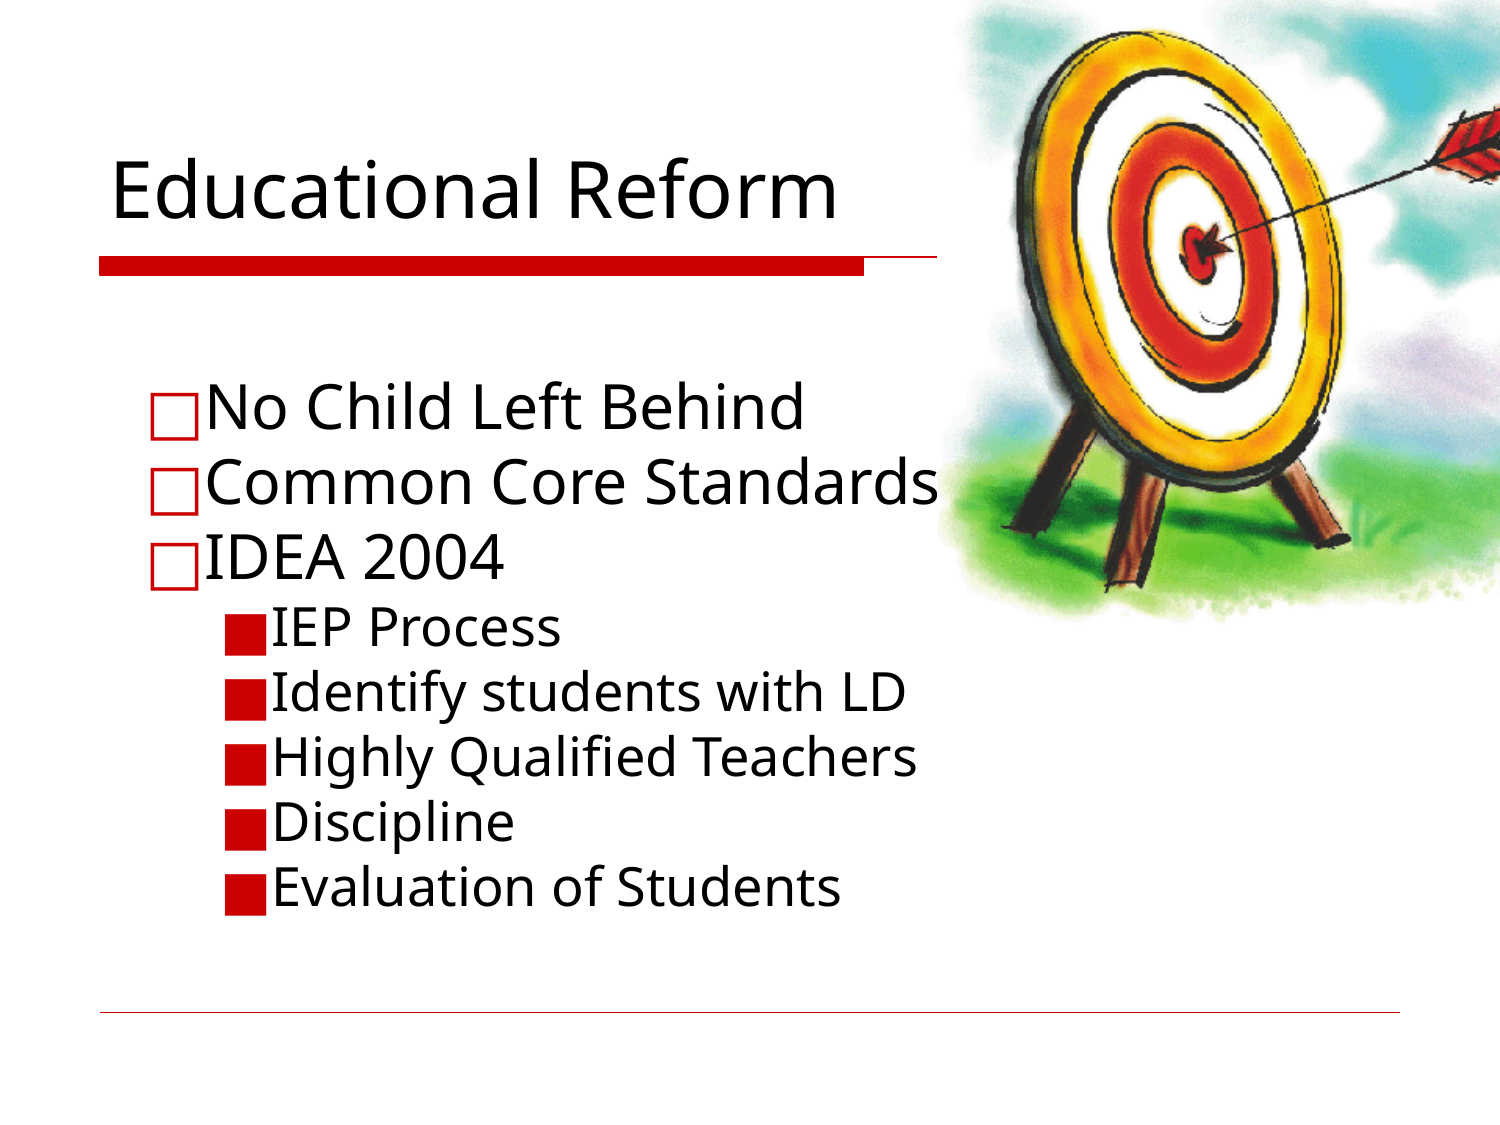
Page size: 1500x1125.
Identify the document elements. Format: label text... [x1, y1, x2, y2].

picture [937, 0, 1500, 634]
title Educational Reform [94, 50, 932, 250]
list No Child Left Behind Common Core Standards IDEA 2004 IEP Process Identify students with LD Highly Qualified Teachers Discipline Evaluation of Students [92, 352, 1406, 988]
